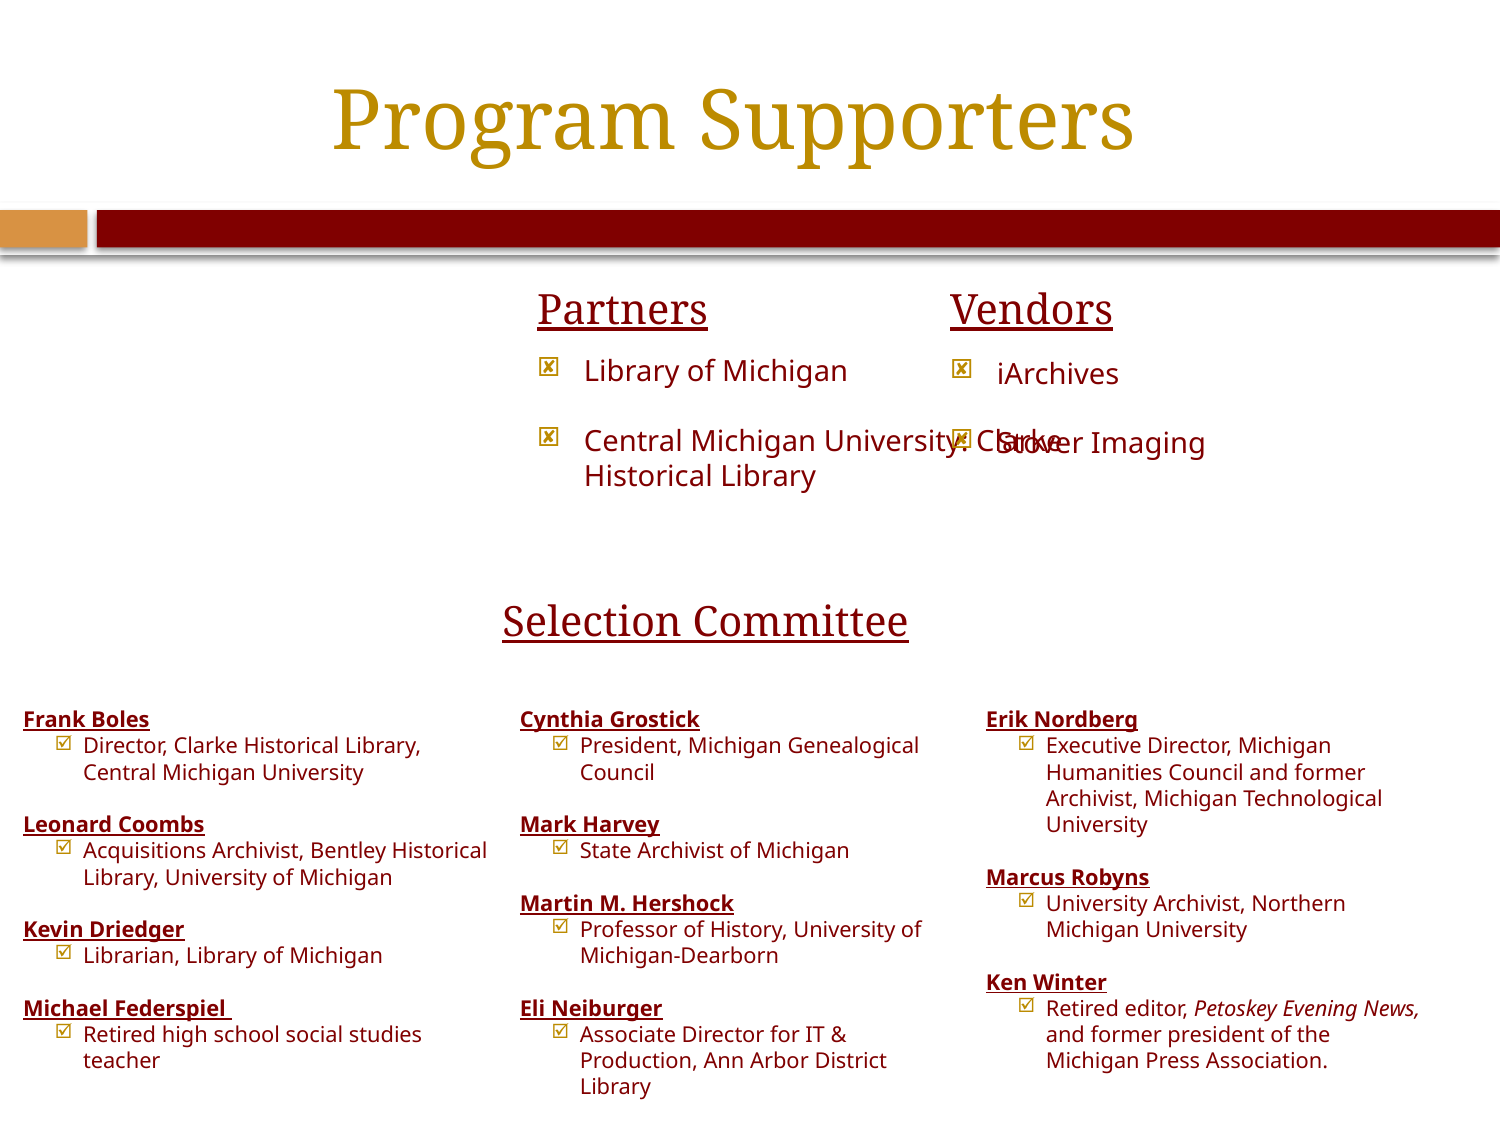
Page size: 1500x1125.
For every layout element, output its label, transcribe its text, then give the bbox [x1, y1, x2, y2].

text_box Frank Boles Director, Clarke Historical Library, Central Michigan University Leonard Coombs Acquisitions Archivist, Bentley Historical Library, University of Michigan Kevin Driedger Librarian, Library of Michigan Michael Federspiel Retired high school social studies teacher [8, 698, 504, 1081]
text_box Selection Committee [487, 587, 924, 698]
text_box Cynthia Grostick President, Michigan Genealogical Council Mark Harvey State Archivist of Michigan Martin M. Hershock Professor of History, University of Michigan-Dearborn Eli Neiburger Associate Director for IT & Production, Ann Arbor District Library [504, 698, 970, 1107]
title Program Supporters [0, 44, 1491, 188]
text_box Partners Library of Michigan Central Michigan University: Clarke Historical Library Vendors iArchives Stover Imaging [99, 275, 1500, 547]
text_box Erik Nordberg Executive Director, Michigan Humanities Council and former Archivist, Michigan Technological University Marcus Robyns University Archivist, Northern Michigan University Ken Winter Retired editor, Petoskey Evening News, and former president of the Michigan Press Association. [970, 698, 1442, 1081]
text_box [699, 138, 1500, 236]
